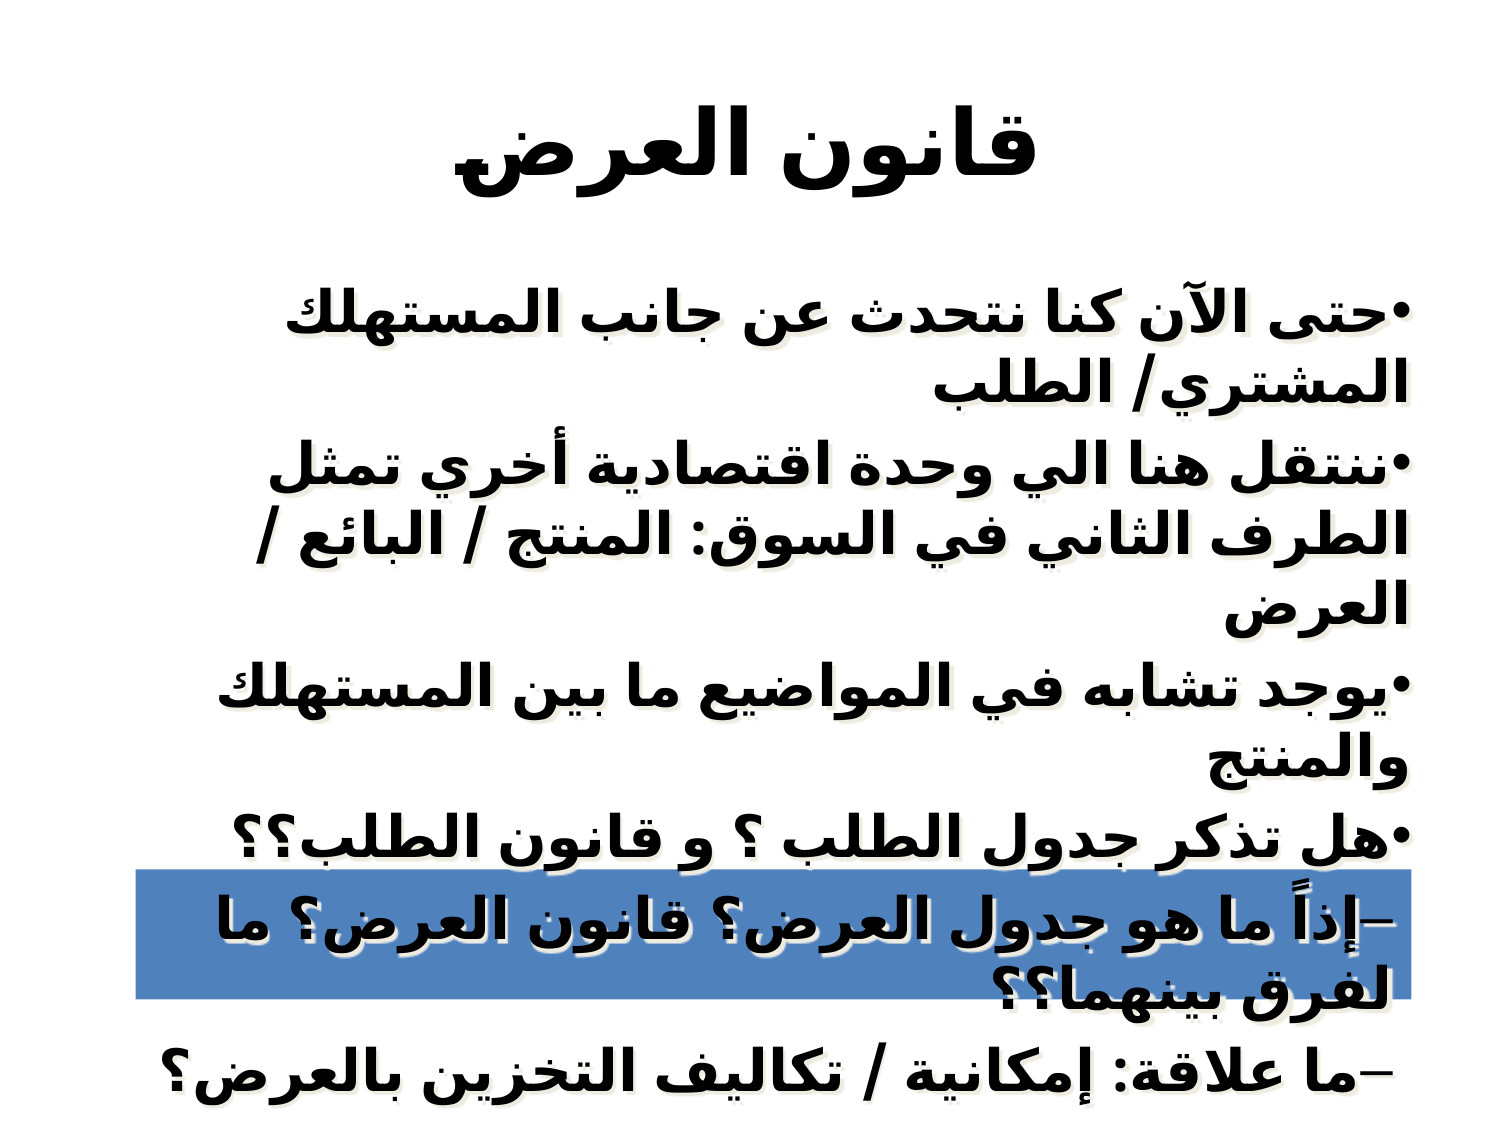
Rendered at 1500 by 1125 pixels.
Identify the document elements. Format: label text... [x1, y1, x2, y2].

list حتى الآن كنا نتحدث عن جانب المستهلك المشتري/ الطلب ننتقل هنا الي وحدة اقتصادية أخري تمثل الطرف الثاني في السوق: المنتج / البائع / العرض يوجد تشابه في المواضيع ما بين المستهلك والمنتج هل تذكر جدول الطلب ؟ و قانون الطلب؟؟ إذاً ما هو جدول العرض؟ قانون العرض؟ ما لفرق بينهما؟؟ ما علاقة: إمكانية / تكاليف التخزين بالعرض؟ صافي العرض= الإنتاج الجاري + الكميات المتبقية من العام الماضي + الاستيراد – التصدير [76, 267, 1427, 1010]
title قانون العرض [75, 45, 1425, 233]
